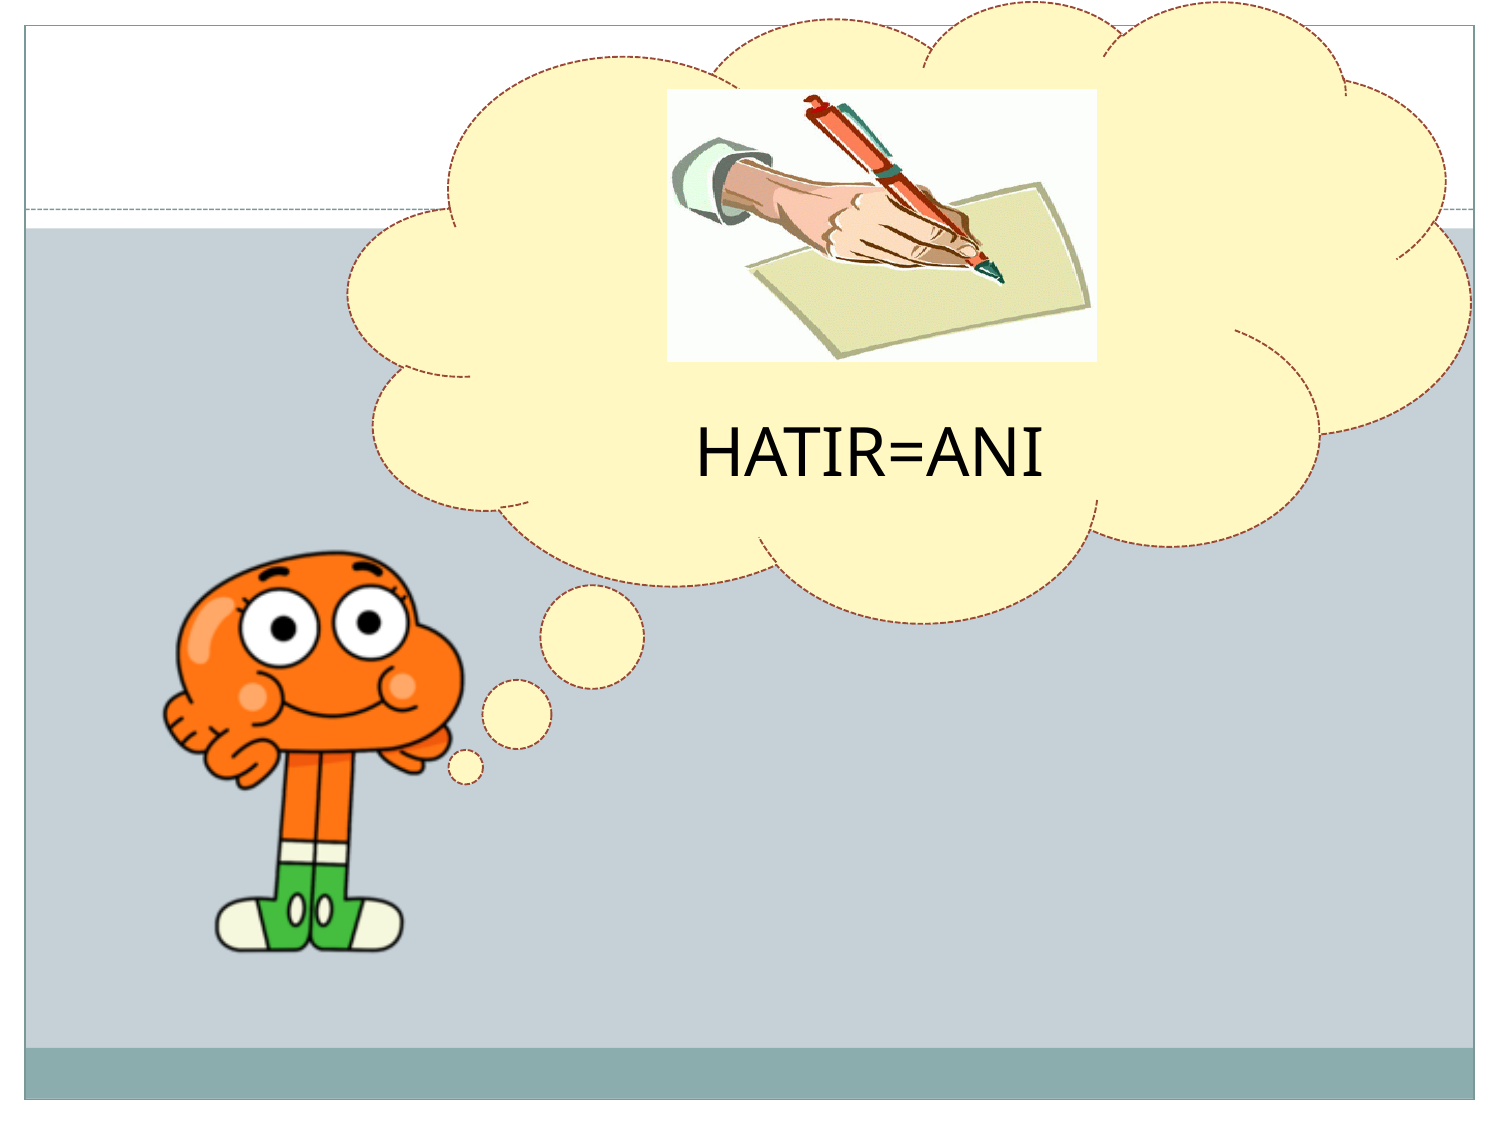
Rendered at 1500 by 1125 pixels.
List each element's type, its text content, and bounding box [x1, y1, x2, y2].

text_box HATIR=ANI [539, 584, 645, 690]
picture [667, 89, 1097, 362]
text_box HATIR=ANI [346, 1, 1472, 625]
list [111, 540, 526, 969]
text_box HATIR=ANI [532, 682, 553, 747]
